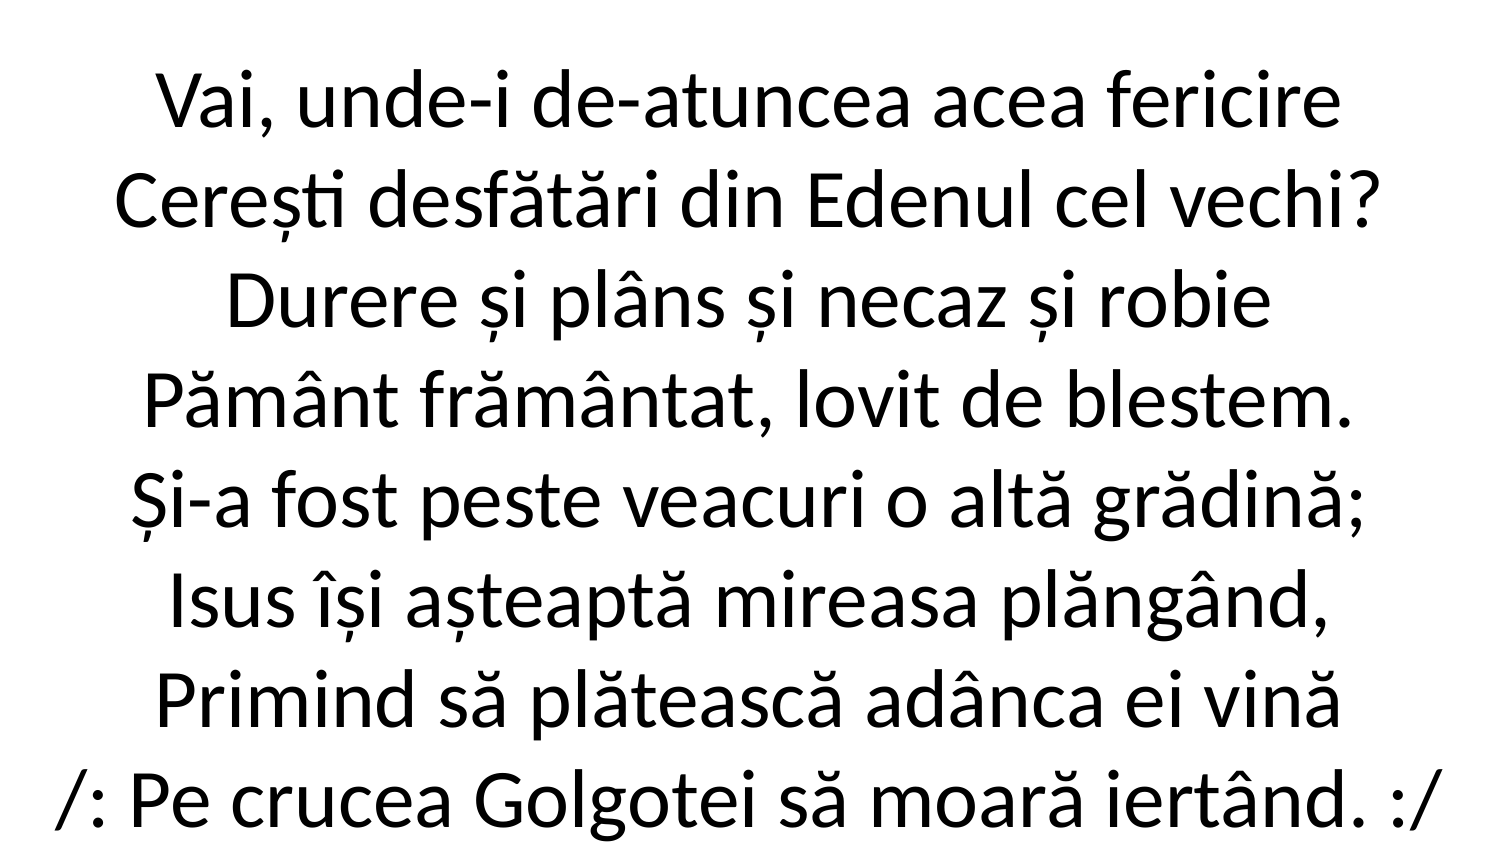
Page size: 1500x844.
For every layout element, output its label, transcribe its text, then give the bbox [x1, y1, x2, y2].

text_box Vai, unde-i de-atuncea acea fericire Cerești desfătări din Edenul cel vechi? Durere și plâns și necaz și robie Pământ frământat, lovit de blestem. Și-a fost peste veacuri o altă grădină; Isus își așteaptă mireasa plăngând, Primind să plătească adânca ei vină /: Pe crucea Golgotei să moară iertând. :/ [41, 0, 1459, 844]
